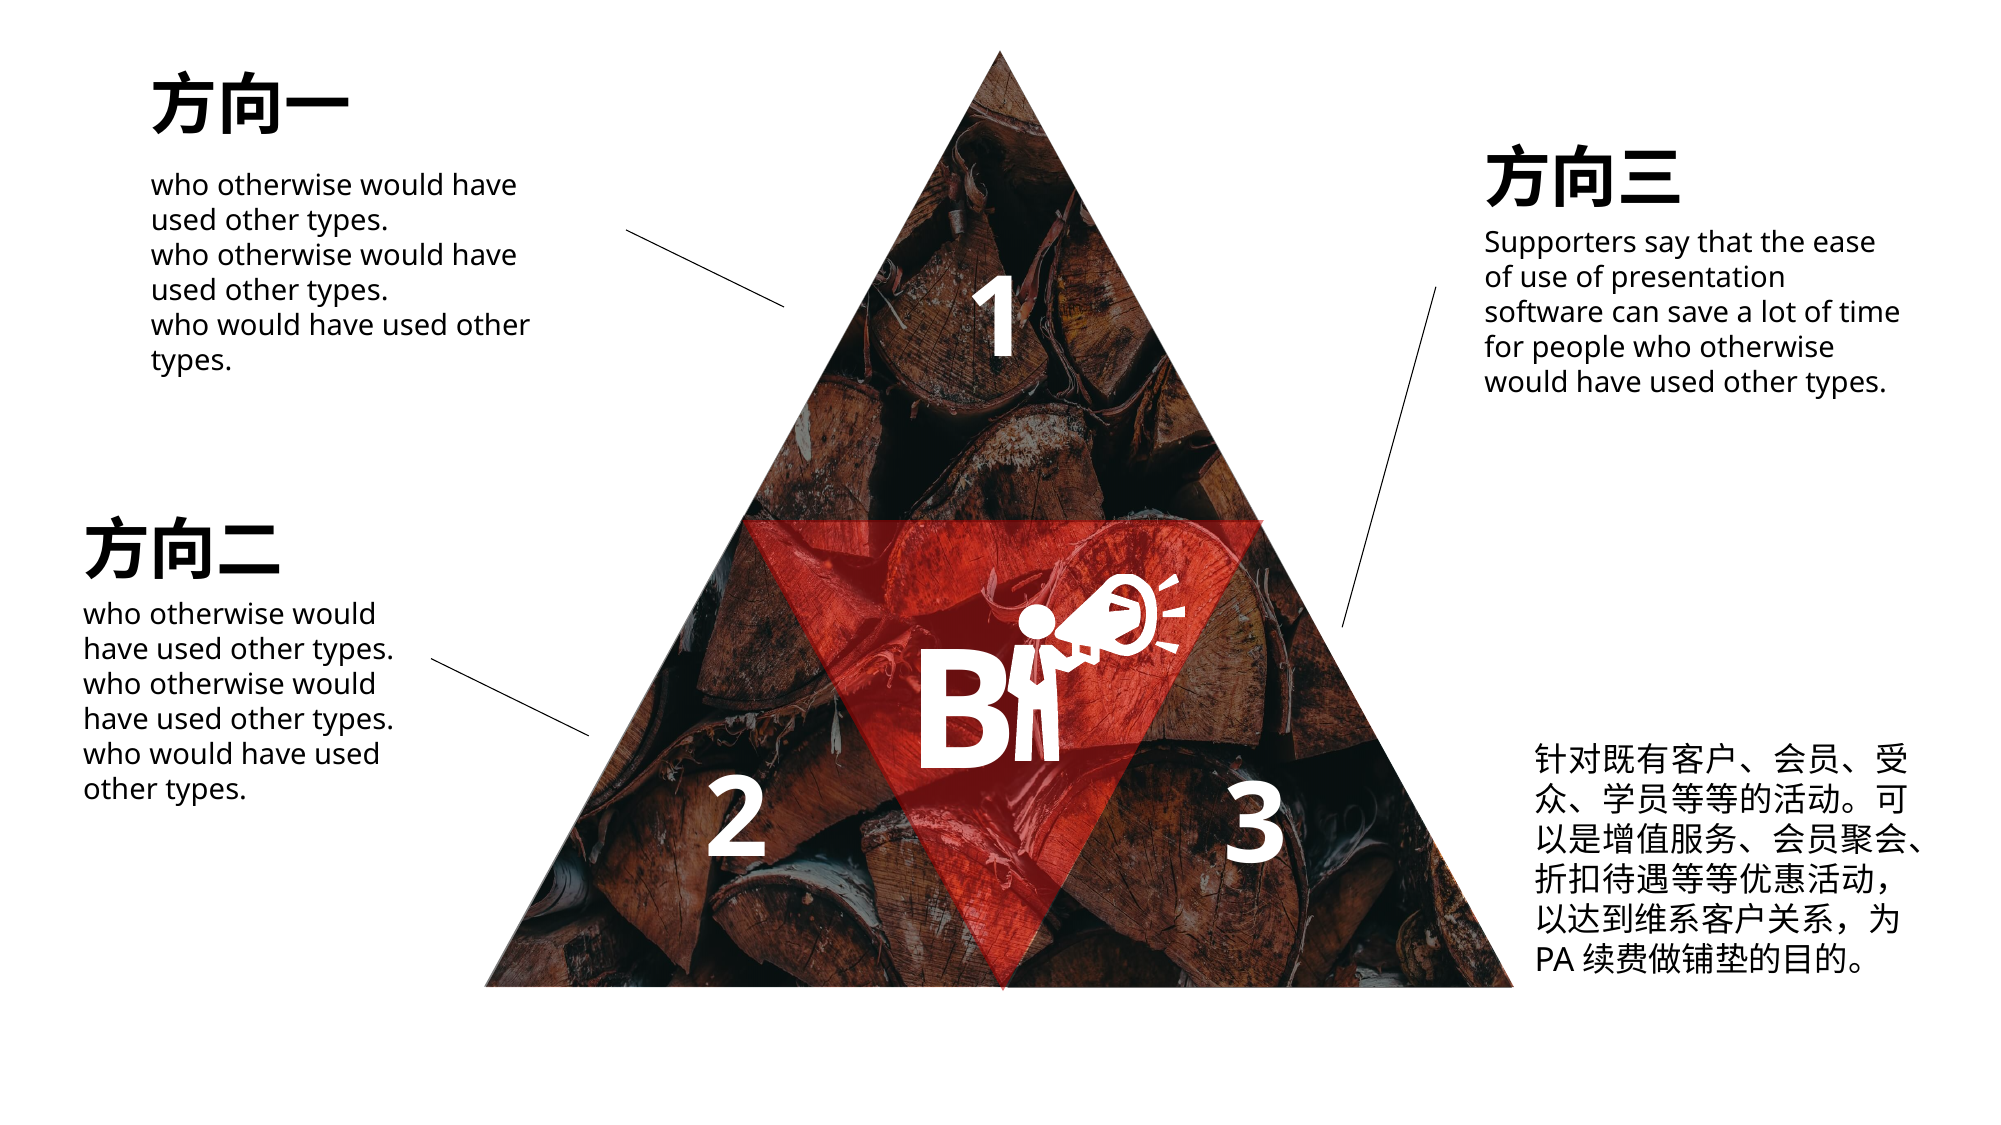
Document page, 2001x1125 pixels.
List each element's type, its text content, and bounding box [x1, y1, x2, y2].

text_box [430, 658, 589, 736]
text_box [740, 519, 1266, 792]
text_box who otherwise would have used other types. who otherwise would have used other types. who would have used other types. [68, 588, 431, 813]
text_box 1 [950, 236, 1045, 387]
text_box 针对既有客户、会员、受众、学员等等的活动。可以是增值服务、会员聚会、折扣待遇等等优惠活动，以达到维系客户关系，为PA续费做铺垫的目的。 [1519, 731, 1925, 986]
text_box 方向三 [1469, 127, 1724, 216]
text_box [744, 48, 1260, 519]
text_box 2 [690, 736, 785, 887]
text_box 3 [1208, 742, 1303, 892]
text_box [626, 229, 785, 308]
text_box 方向一 [136, 54, 391, 149]
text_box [1342, 286, 1436, 628]
text_box [1006, 526, 1514, 989]
text_box [482, 512, 999, 988]
picture [1007, 574, 1185, 763]
text_box Supporters say that the ease of use of presentation software can save a lot of time for people who otherwise would have used other types. [1469, 216, 1925, 406]
text_box 方向二 [68, 499, 323, 594]
text_box [901, 763, 1131, 994]
text_box who otherwise would have used other types. who otherwise would have used other types. who would have used other types. [136, 159, 604, 384]
text_box B [891, 594, 1034, 810]
